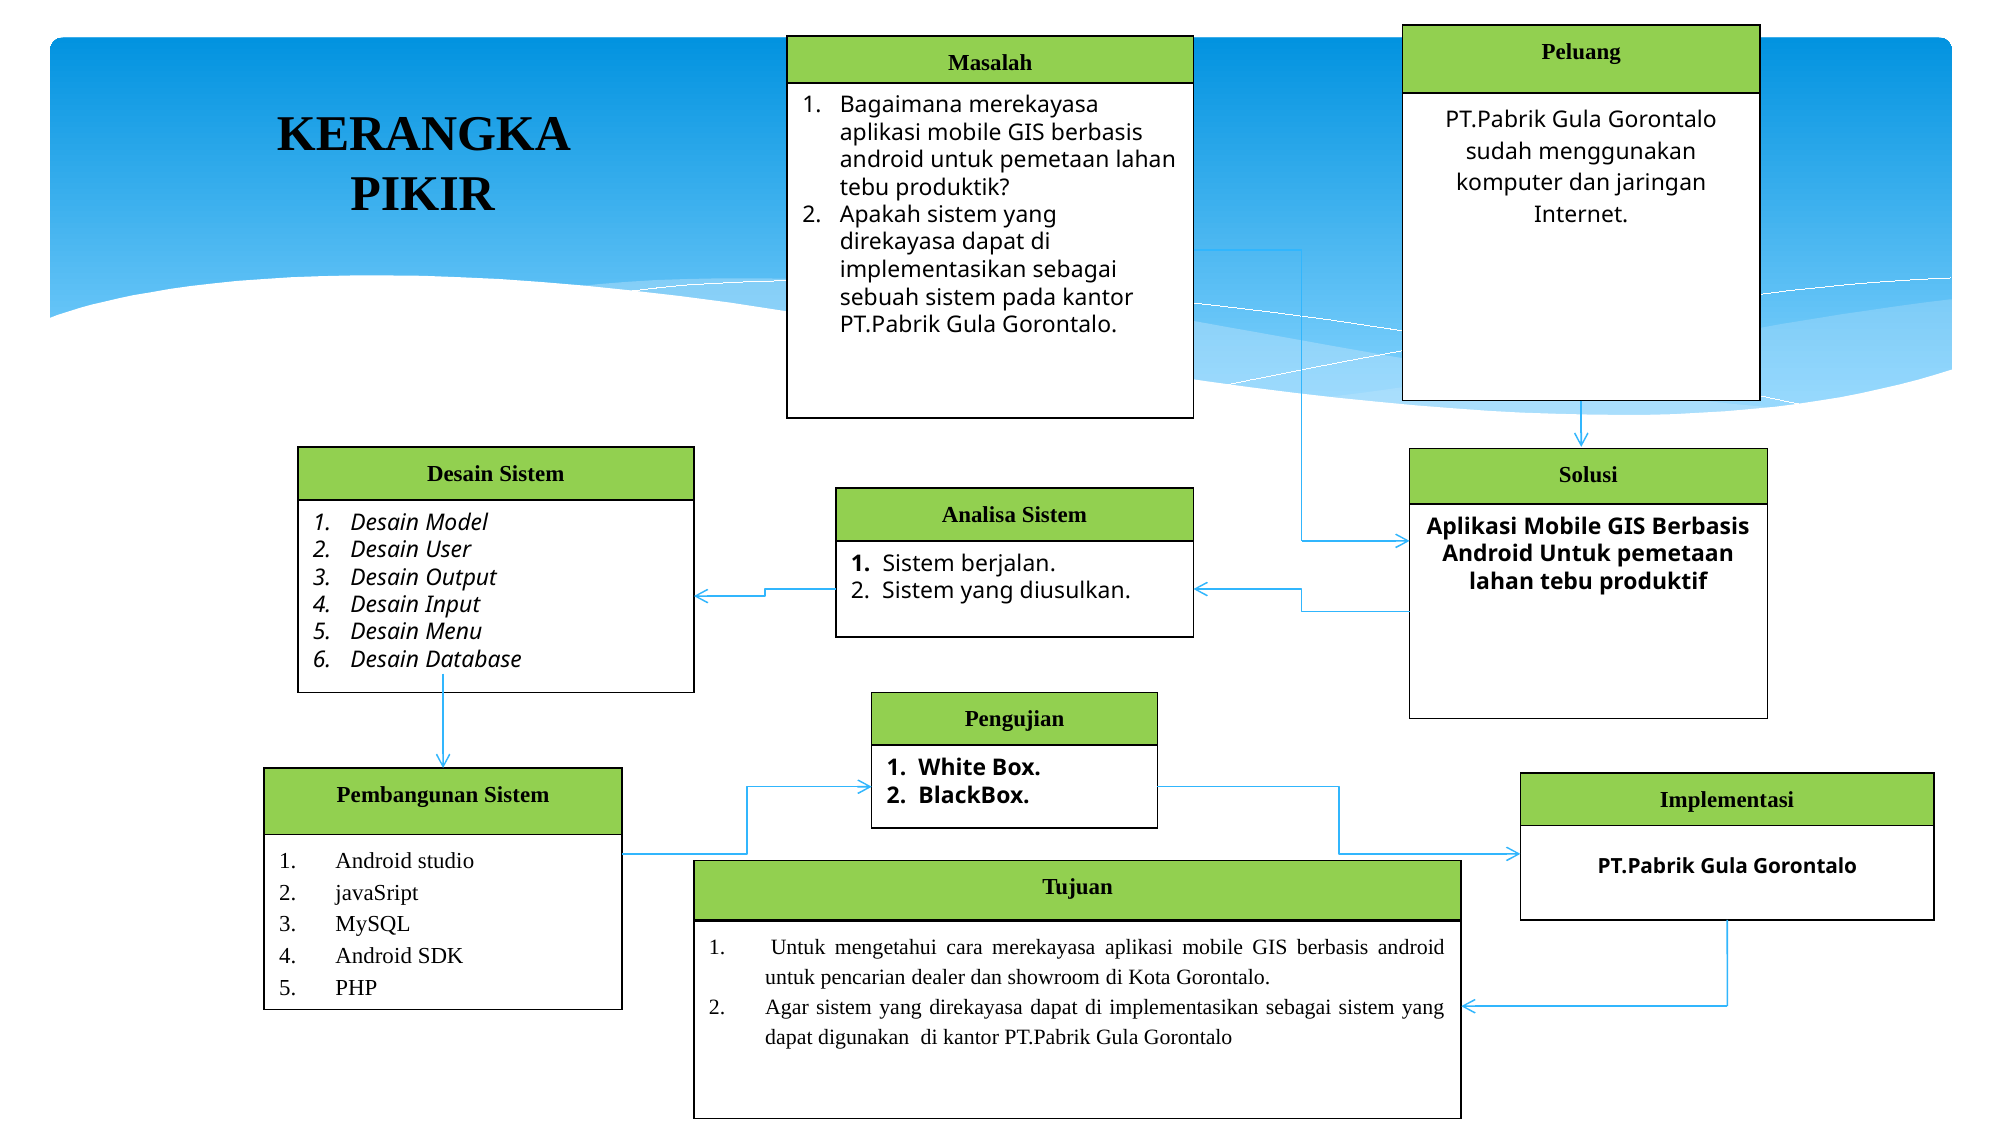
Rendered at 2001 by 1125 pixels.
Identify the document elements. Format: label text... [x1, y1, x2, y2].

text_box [1157, 786, 1521, 855]
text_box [1402, 24, 1761, 401]
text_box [871, 692, 1158, 829]
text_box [1520, 772, 1935, 921]
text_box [835, 487, 1194, 638]
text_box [786, 35, 1194, 419]
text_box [263, 767, 623, 1010]
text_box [1409, 448, 1768, 719]
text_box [297, 446, 695, 693]
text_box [693, 859, 1462, 1119]
text_box KERANGKA PIKIR [201, 93, 644, 228]
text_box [1193, 588, 1410, 612]
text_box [693, 588, 836, 597]
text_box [621, 786, 872, 855]
